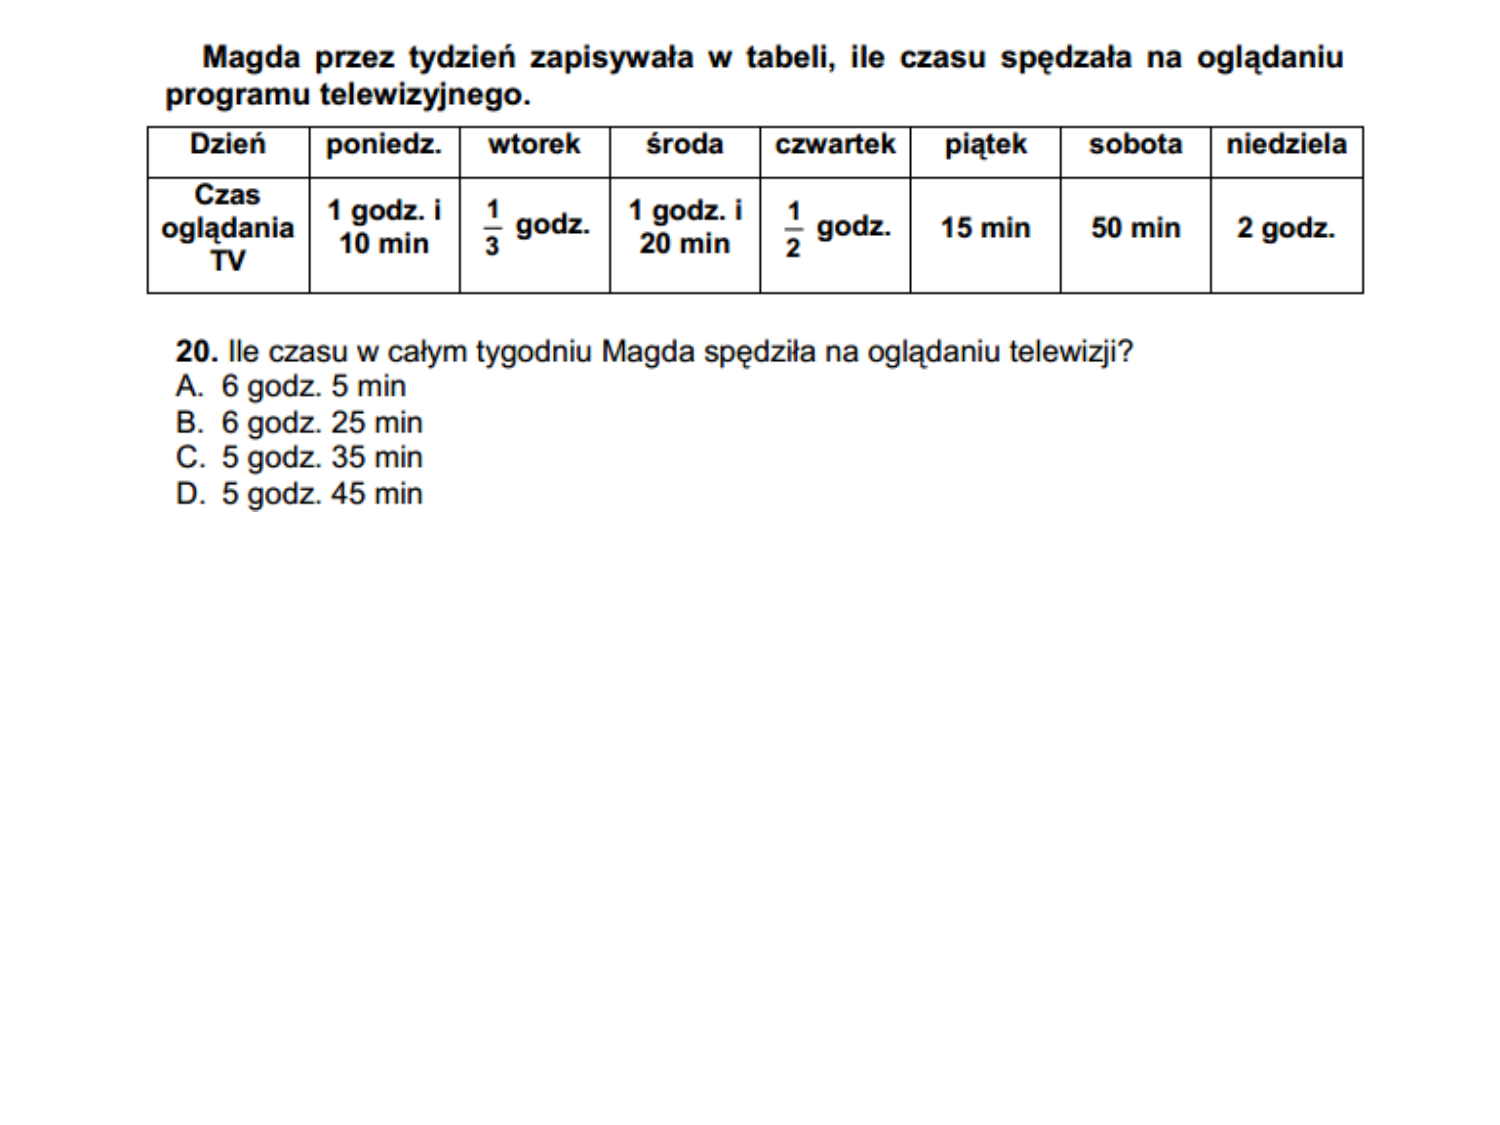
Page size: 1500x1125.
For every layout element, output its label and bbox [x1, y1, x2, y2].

picture [117, 18, 1389, 513]
